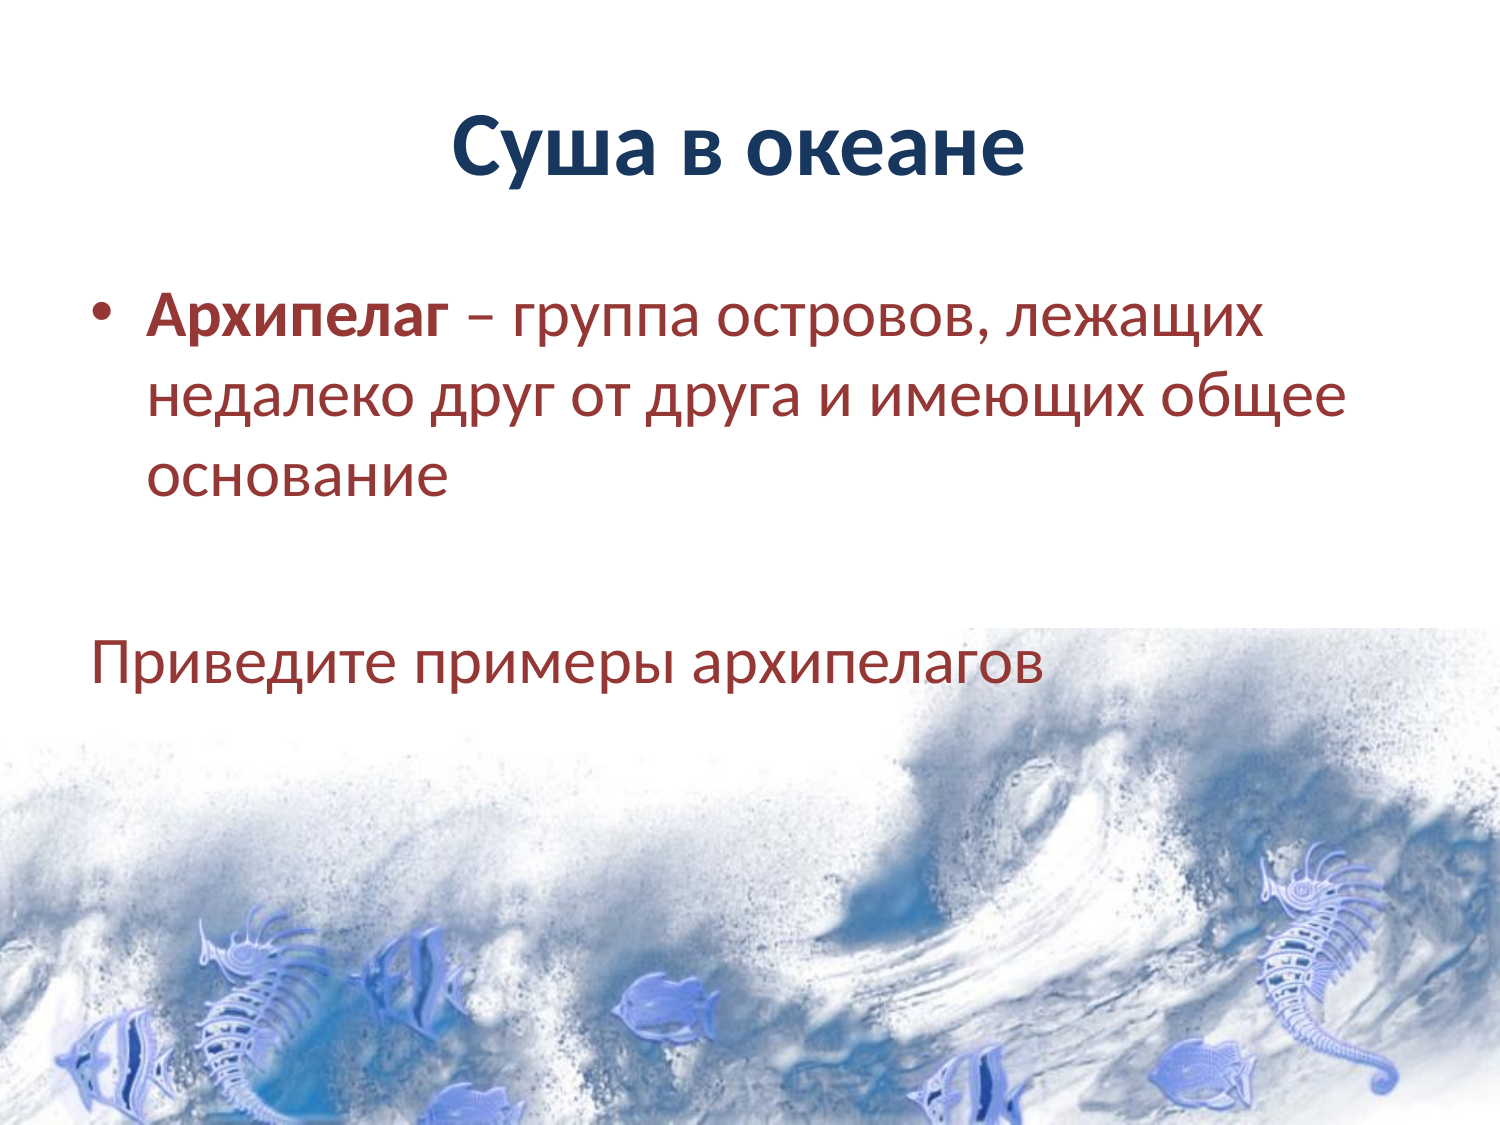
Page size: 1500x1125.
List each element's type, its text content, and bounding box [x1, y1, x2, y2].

list Архипелаг – группа островов, лежащих недалеко друг от друга и имеющих общее основание Приведите примеры архипелагов [74, 262, 1426, 1006]
title Суша в океане [75, 45, 1425, 233]
picture [0, 628, 1500, 1125]
